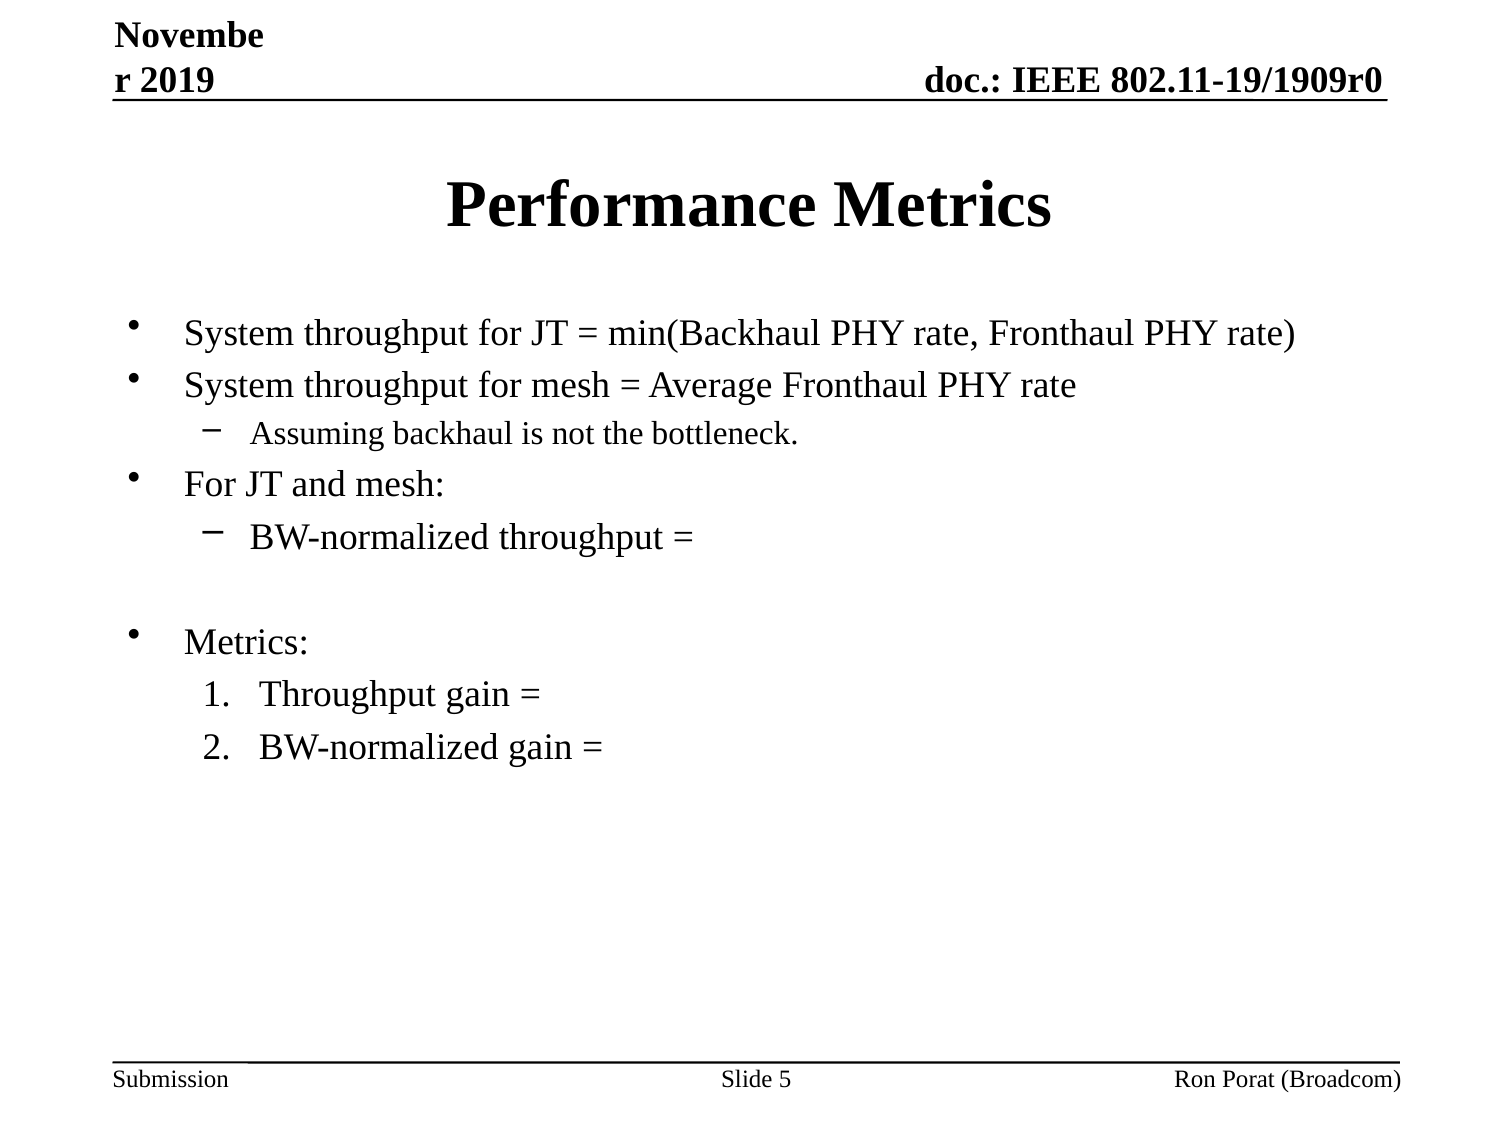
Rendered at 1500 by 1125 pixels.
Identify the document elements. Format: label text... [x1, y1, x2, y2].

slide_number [114, 54, 270, 101]
title Performance Metrics [112, 112, 1388, 288]
footer Ron Porat (Broadcom) [1170, 1061, 1402, 1093]
slide_number Slide 5 [712, 1061, 800, 1093]
